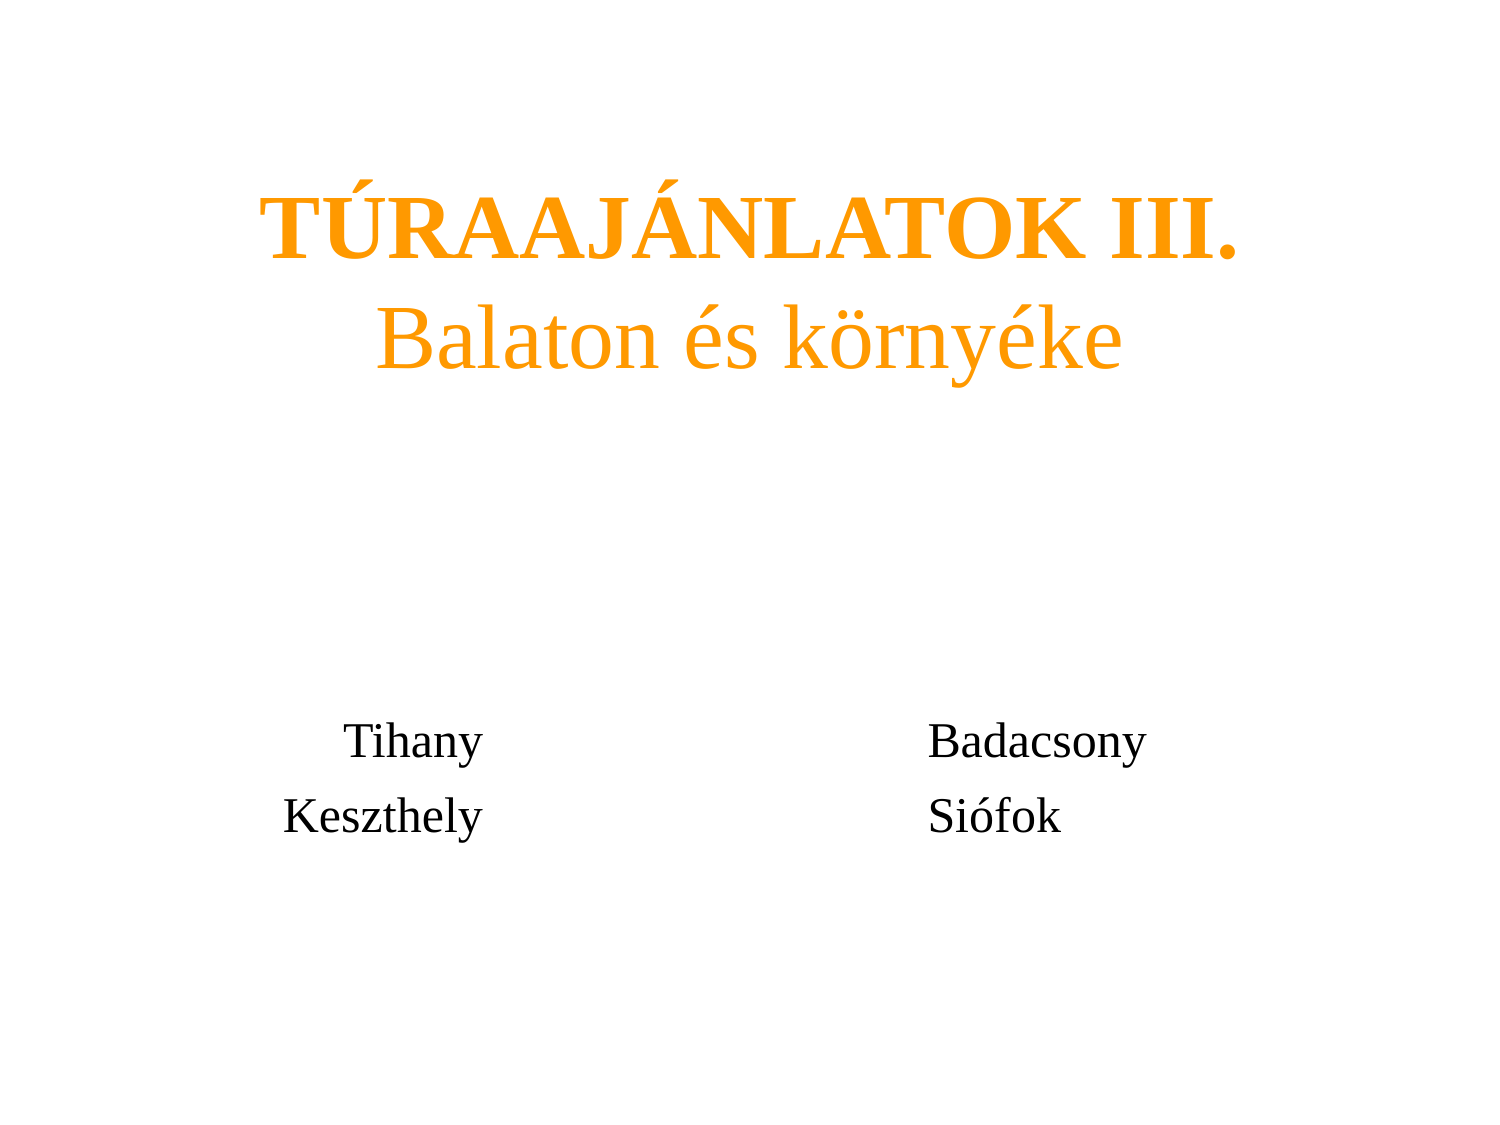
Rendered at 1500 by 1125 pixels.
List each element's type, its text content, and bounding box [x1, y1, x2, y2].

text_box Badacsony Siófok [912, 699, 1162, 850]
text_box Tihany Keszthely [267, 699, 498, 850]
text_box TÚRAAJÁNLATOK III. Balaton és környéke [244, 159, 1256, 394]
